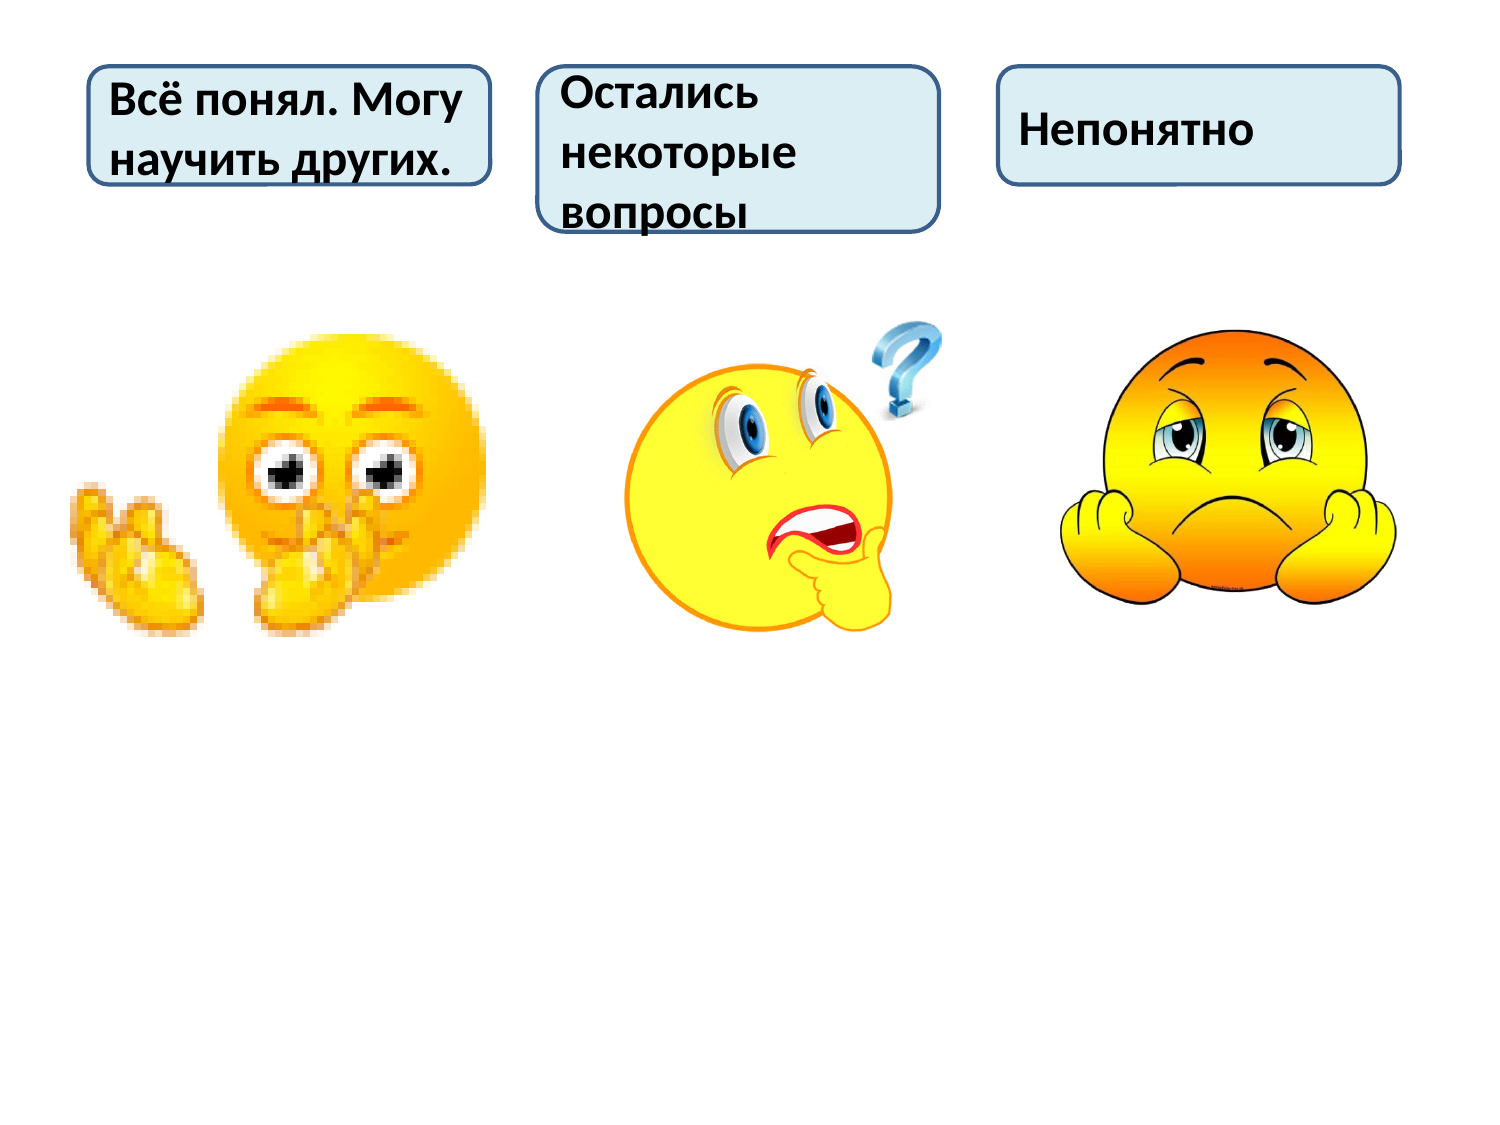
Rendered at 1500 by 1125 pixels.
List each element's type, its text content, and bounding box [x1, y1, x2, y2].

text_box Непонятно [995, 64, 1402, 187]
picture [1045, 314, 1423, 642]
picture [0, 278, 550, 709]
text_box Остались некоторые вопросы [535, 64, 942, 234]
text_box Всё понял. Могу научить других. [86, 64, 493, 187]
picture [619, 314, 963, 658]
